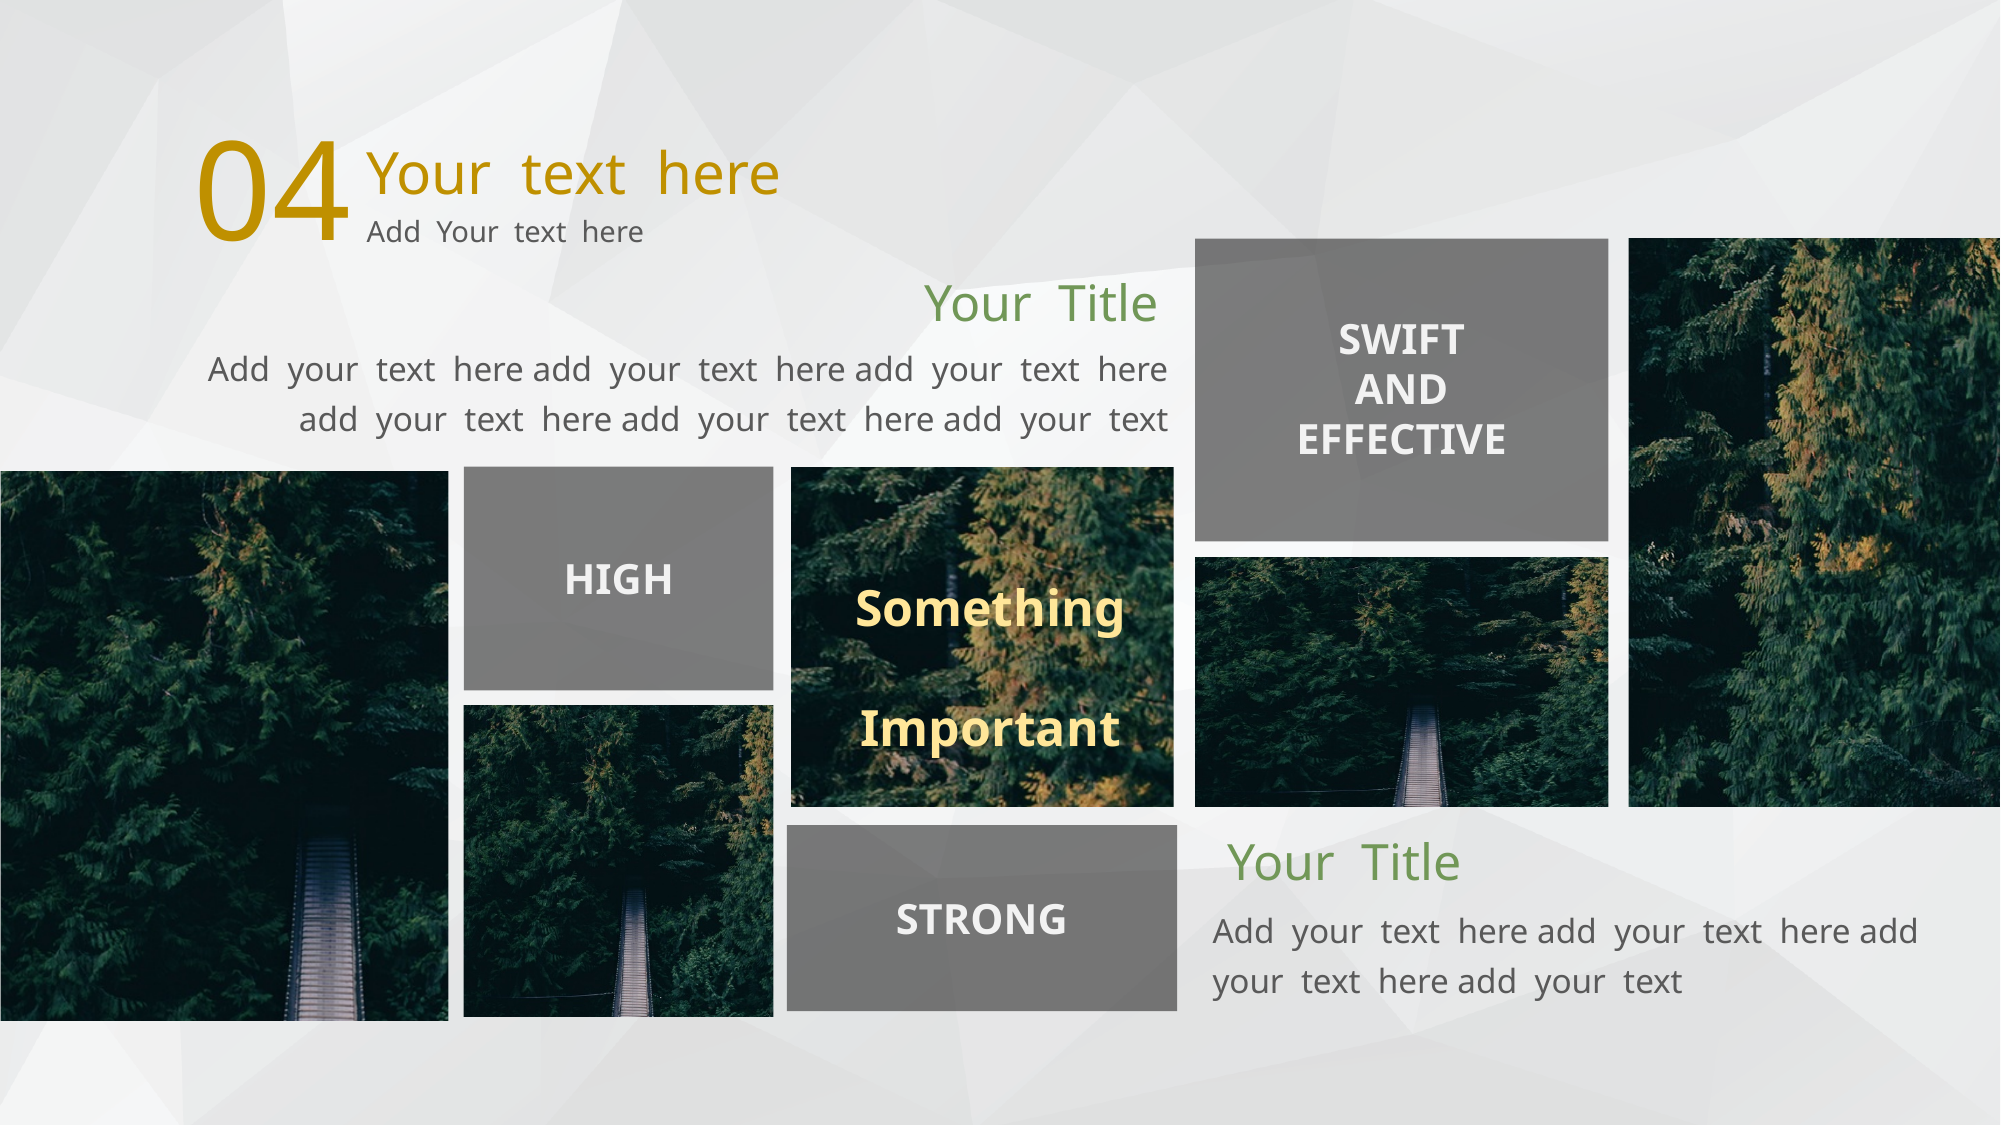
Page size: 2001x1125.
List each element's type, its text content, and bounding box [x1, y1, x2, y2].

text_box STRONG [810, 885, 1153, 951]
text_box SWIFT AND EFFECTIVE [1230, 305, 1573, 470]
text_box Your Title [1173, 822, 1516, 898]
text_box [463, 466, 774, 545]
text_box Add your text here add your text here add your text here add your text here add your text here add your text [155, 330, 1185, 446]
text_box Add your text here add your text here add your text here add your text [1197, 892, 1953, 1008]
picture [0, 0, 2001, 1125]
text_box [1194, 238, 1609, 543]
text_box [463, 611, 774, 692]
text_box Your Title [870, 264, 1213, 340]
text_box [786, 824, 1178, 1012]
text_box HIGH [449, 545, 790, 611]
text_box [179, 95, 819, 278]
